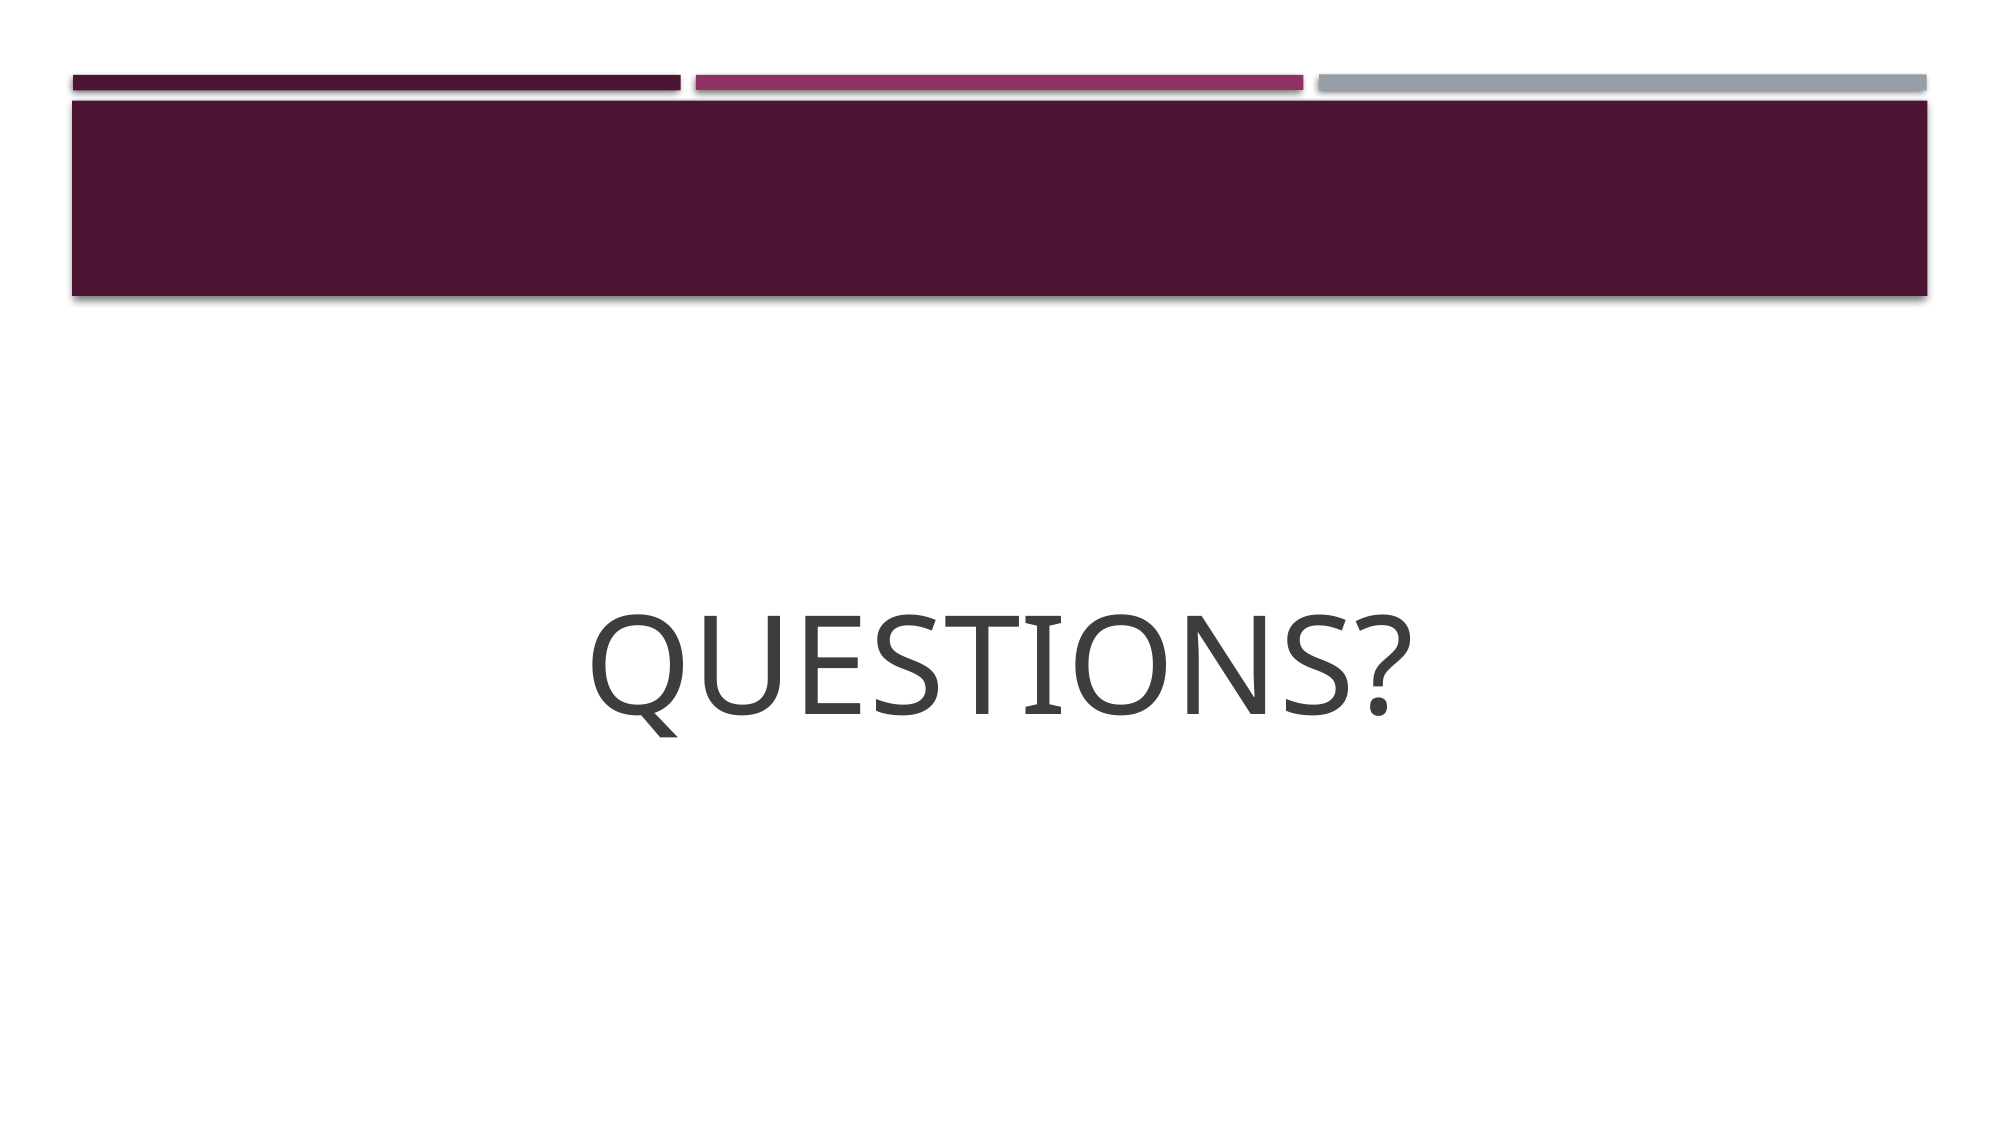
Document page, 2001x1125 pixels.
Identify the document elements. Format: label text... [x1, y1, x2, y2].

list QUESTIONS? [95, 357, 1905, 962]
